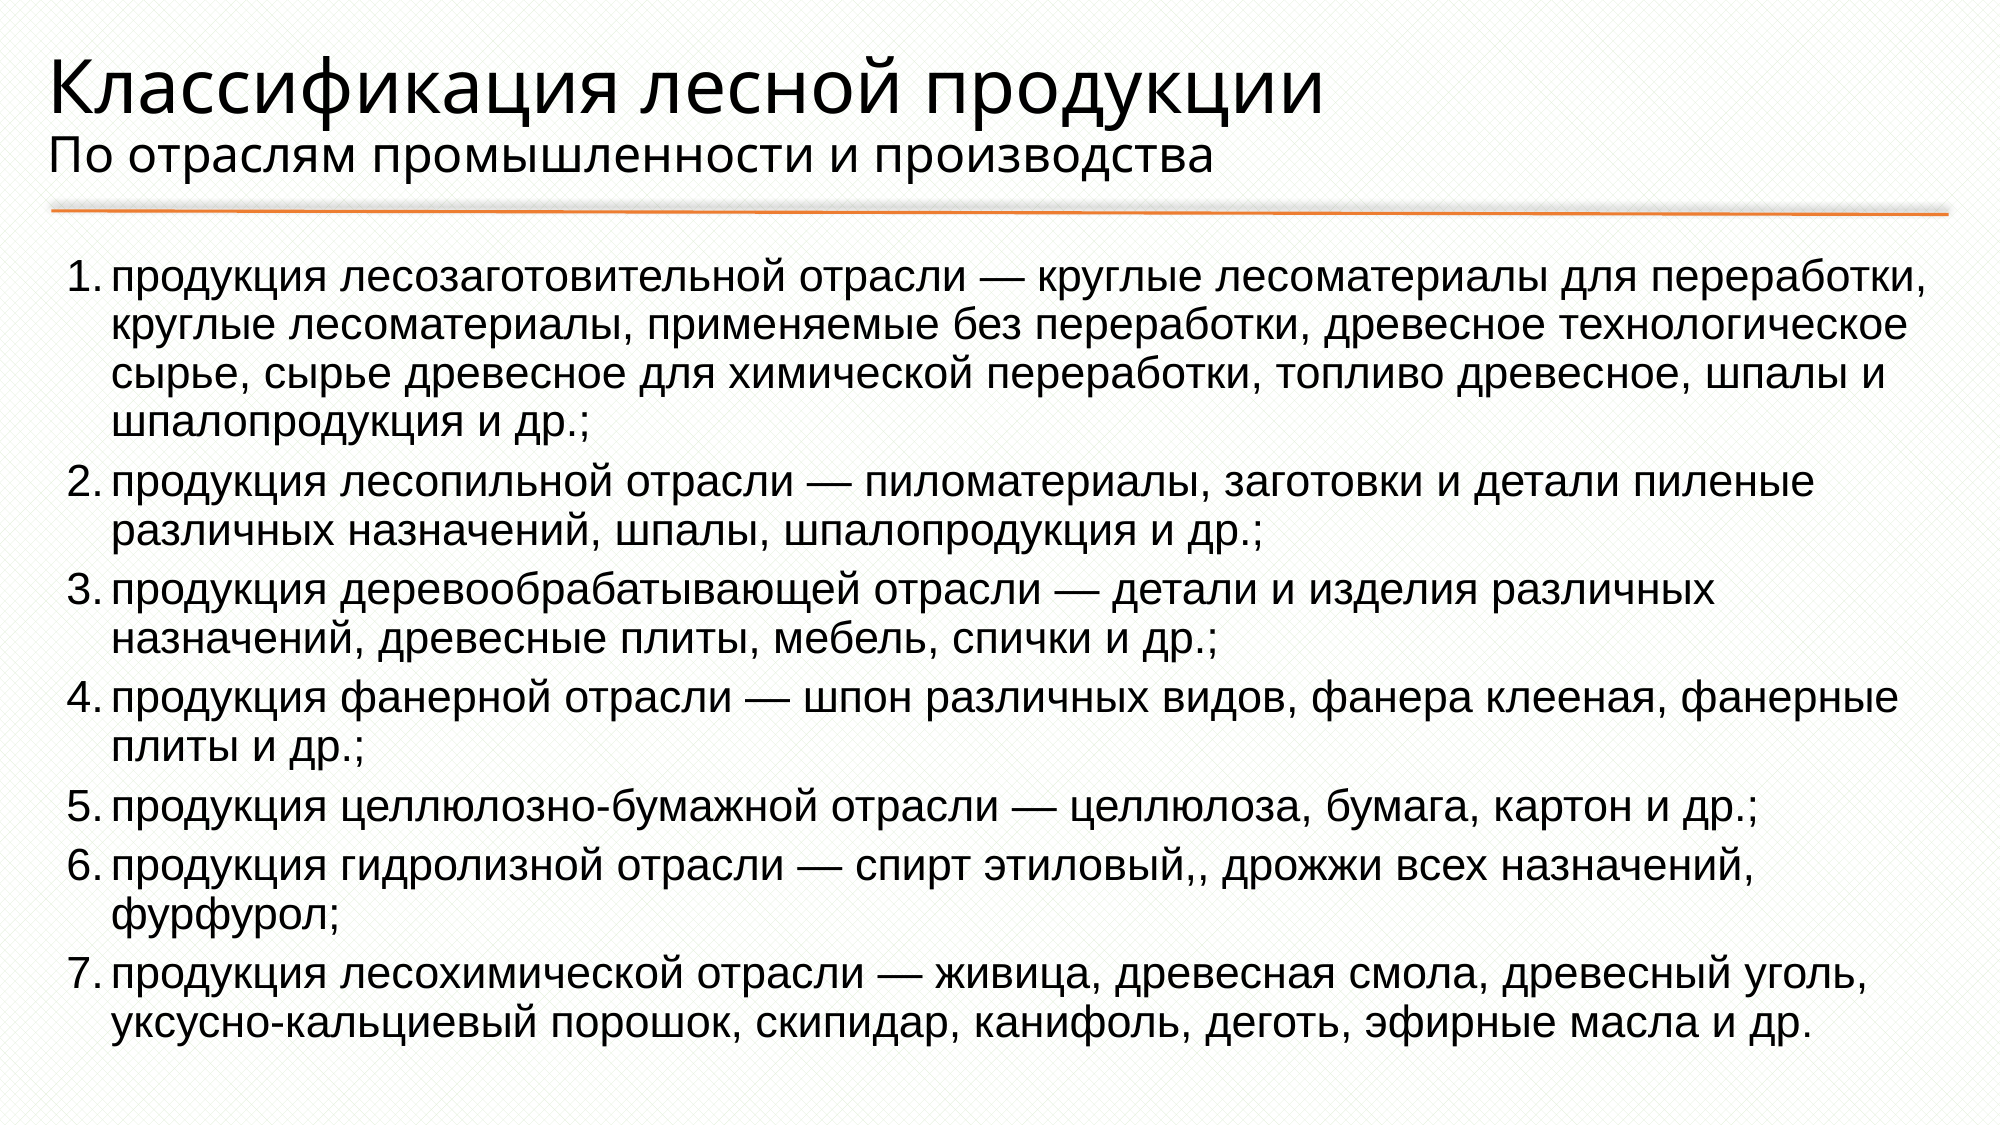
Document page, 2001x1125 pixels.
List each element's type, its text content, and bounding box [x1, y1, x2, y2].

list продукция лесозаготовительной отрасли — круглые лесо­материалы для переработки, круглые лесоматериалы, приме­няемые без переработки, древесное технологическое сырье, сырье древесное для химической переработки, топливо древес­ное, шпалы и шпалопродукция и др.; продукция лесопильной отрасли — пиломатериалы, заго­товки и детали пиленые различных назначений, шпалы, шпа­лопродукция и др.; продукция деревообрабатывающей отрасли — детали и изделия различных назначений, древесные плиты, мебель, спички и др.; продукция фанерной отрасли — шпон различных видов, фанера клееная, фанерные плиты и др.; продукция целлюлозно-бумажной отрасли — целлюлоза, бумага, картон и др.; продукция гидролизной отрасли — спирт этиловый,, дрожжи всех назначений, фурфурол; продукция лесохимической отрасли — живица, древесная смола, древесный уголь, уксусно-кальциевый порошок, скипи­дар, канифоль, деготь, эфирные масла и др. [51, 245, 1949, 1065]
title Классификация лесной продукции По отраслям промышленности и производства [32, 53, 1967, 180]
